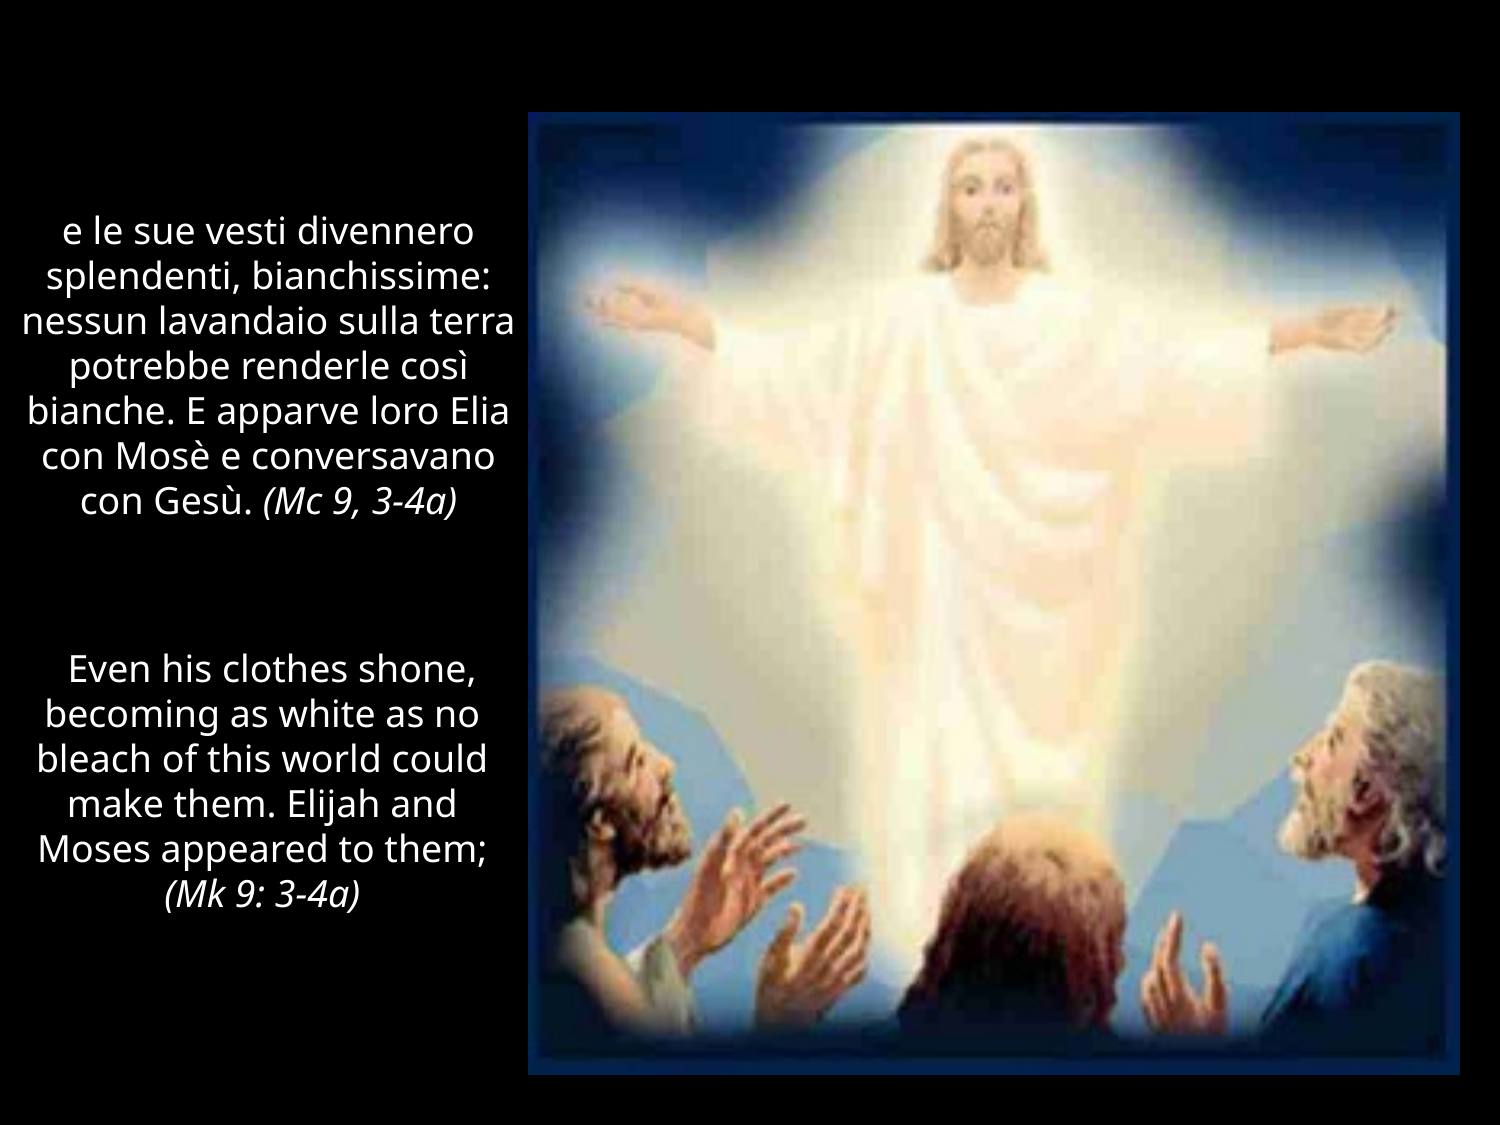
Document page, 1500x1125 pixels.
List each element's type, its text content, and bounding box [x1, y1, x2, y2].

text_box Even his clothes shone, becoming as white as no bleach of this world could make them. Elijah and Moses appeared to them; (Mk 9: 3-4a) [0, 637, 525, 923]
picture [528, 112, 1460, 1075]
text_box e le sue vesti divennero splendenti, bianchissime: nessun lavandaio sulla terra potrebbe renderle così bianche. E apparve loro Elia con Mosè e conversavano con Gesù. (Mc 9, 3-4a) [0, 199, 528, 530]
